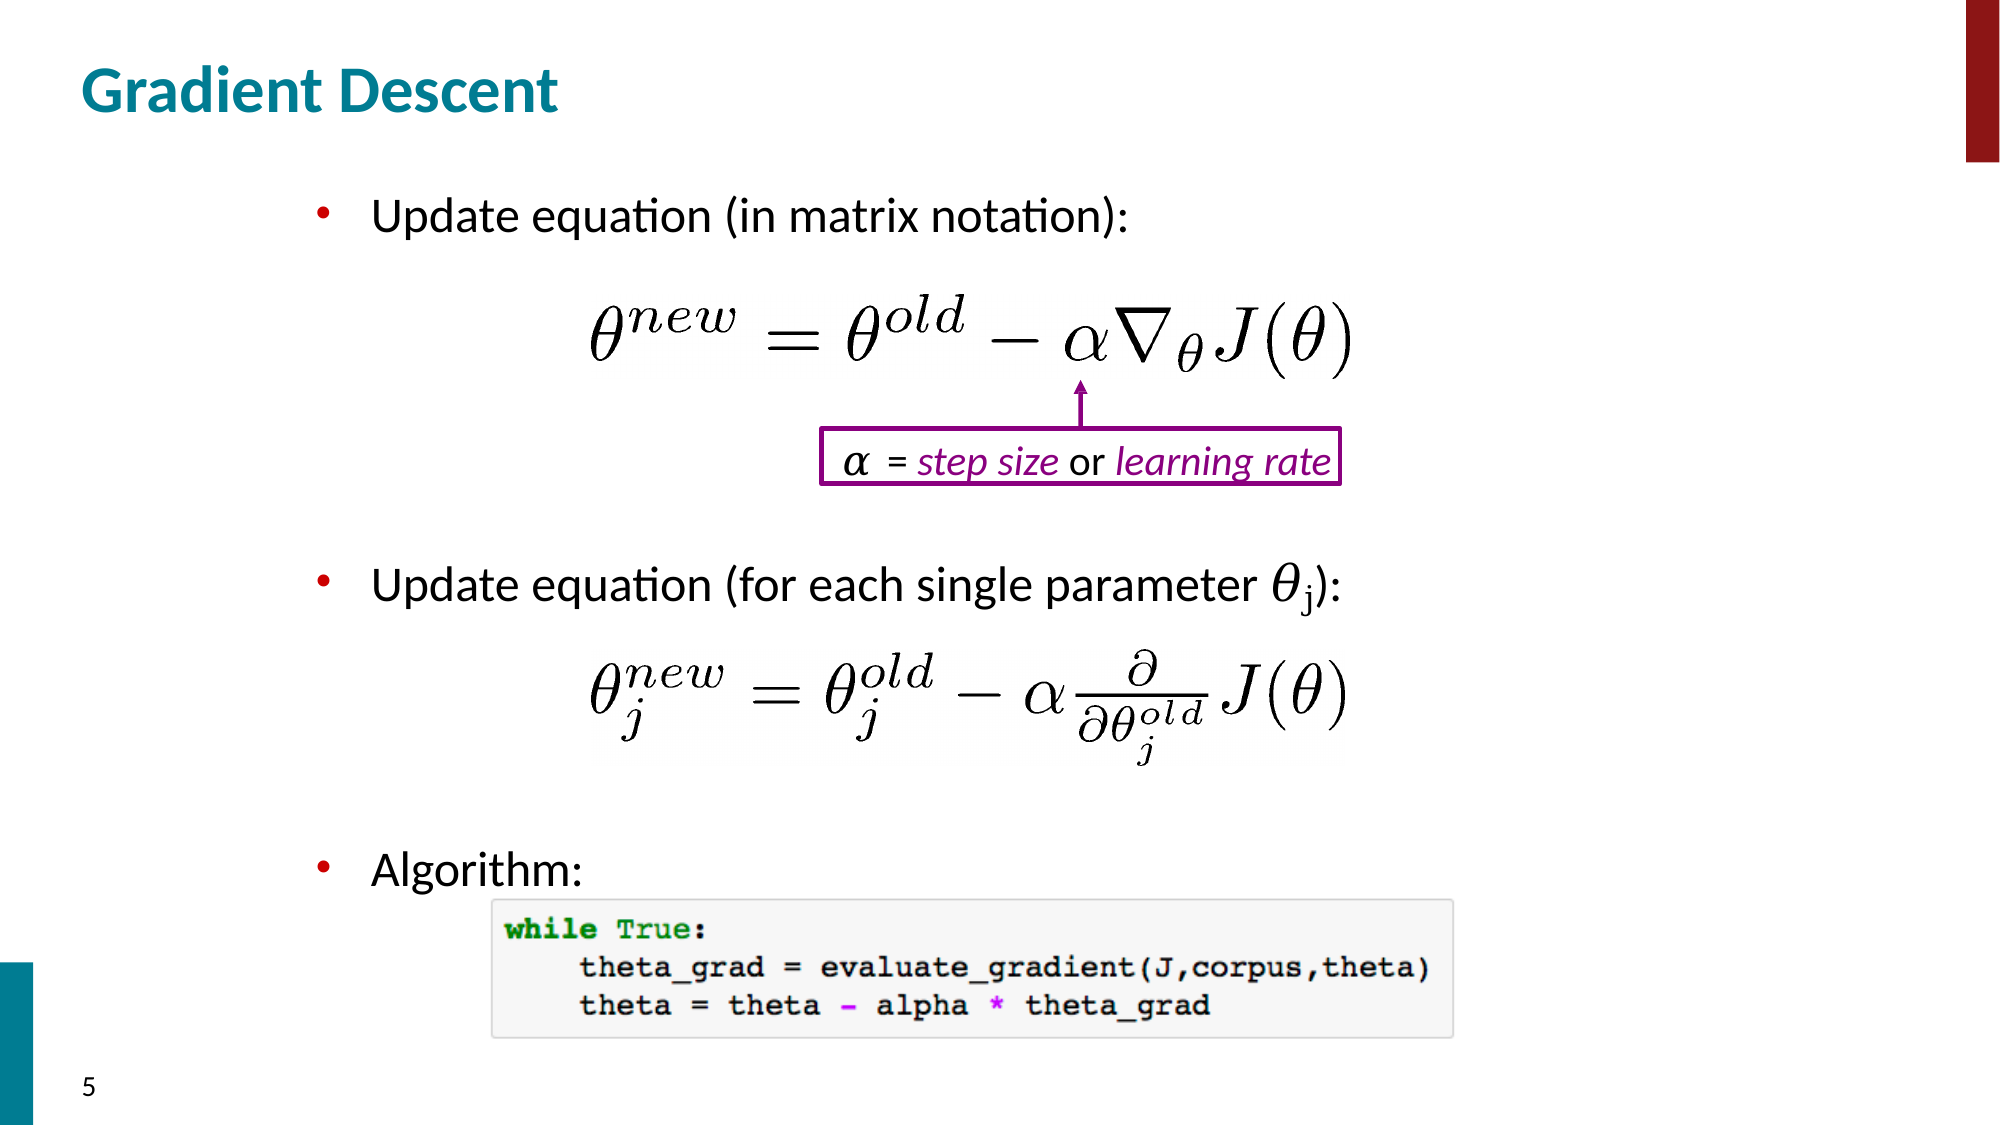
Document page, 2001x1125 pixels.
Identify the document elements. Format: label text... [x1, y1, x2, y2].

text_box [1073, 387, 1088, 429]
title Gradient Descent [79, 4, 1921, 234]
picture [591, 294, 1350, 379]
picture [485, 891, 1460, 1050]
text_box 𝛼 = step size or learning rate [821, 428, 1340, 484]
text_box Update equation (for each single parameter 𝜃j): [308, 542, 1352, 617]
picture [591, 649, 1346, 766]
text_box Algorithm: [312, 834, 589, 897]
text_box Update equation (in matrix notation): [312, 234, 1137, 243]
slide_number 10 [75, 1067, 120, 1125]
